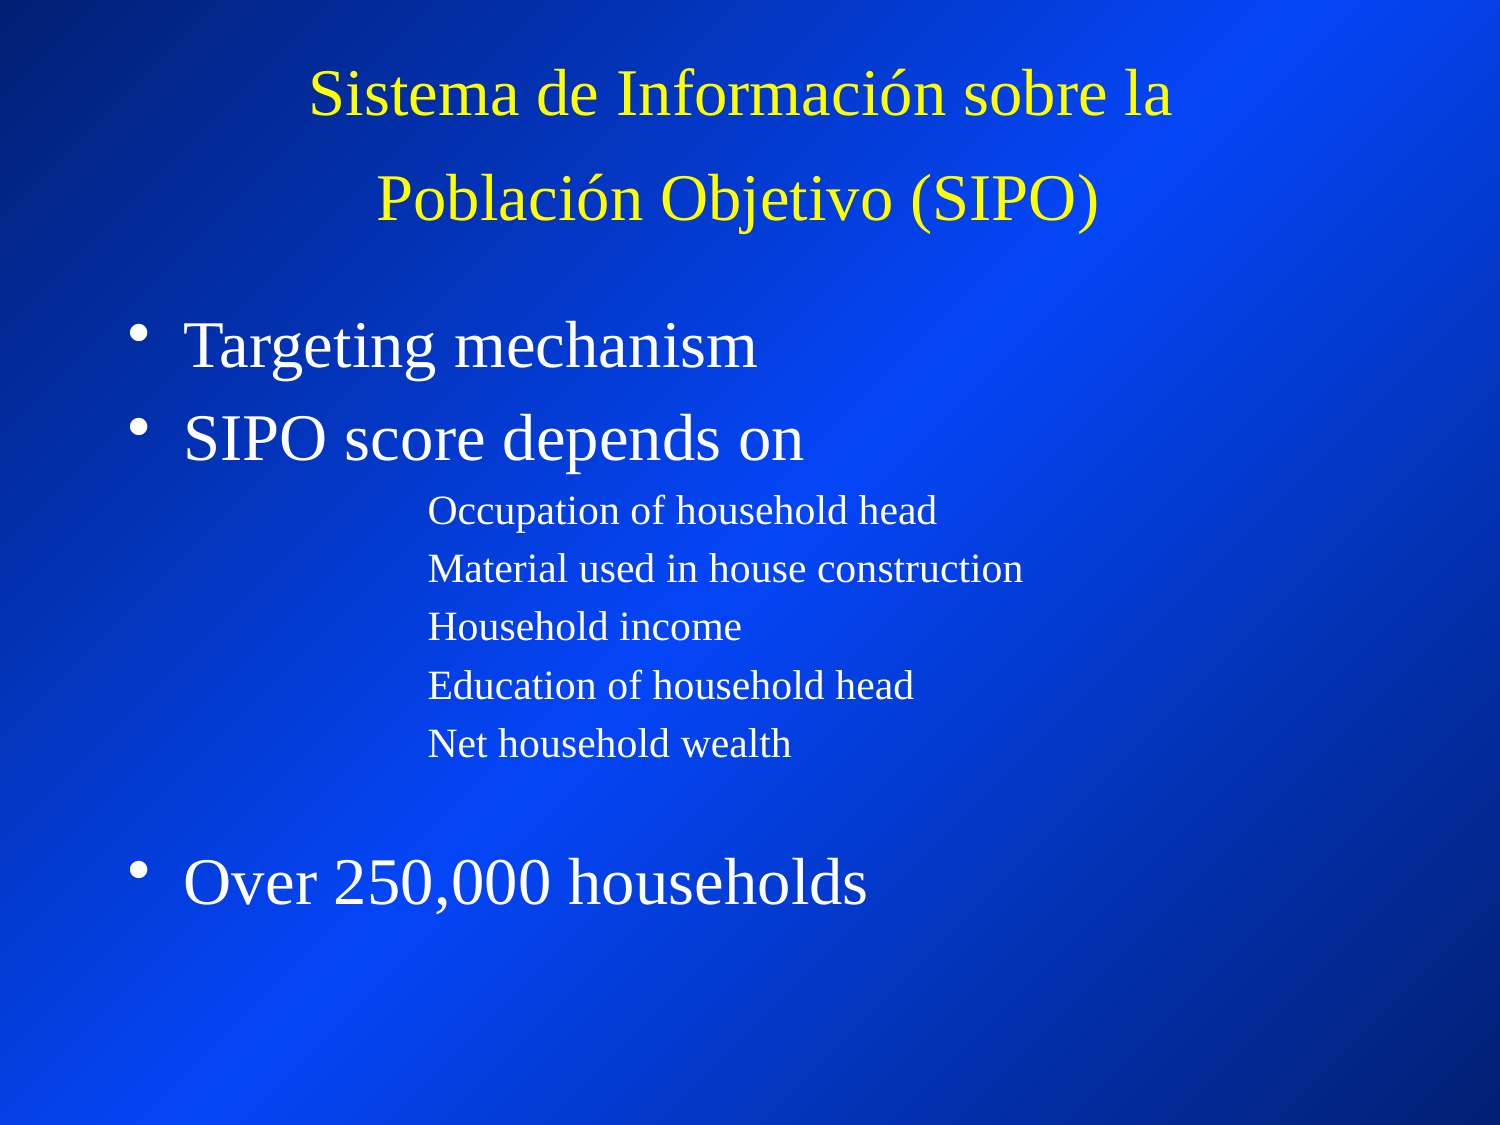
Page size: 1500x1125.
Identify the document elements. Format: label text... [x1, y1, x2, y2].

title Sistema de Información sobre la Población Objetivo (SIPO) [112, 49, 1388, 199]
list Targeting mechanism SIPO score depends on Occupation of household head Material used in house construction Household income Education of household head Net household wealth Over 250,000 households [112, 199, 1388, 1001]
